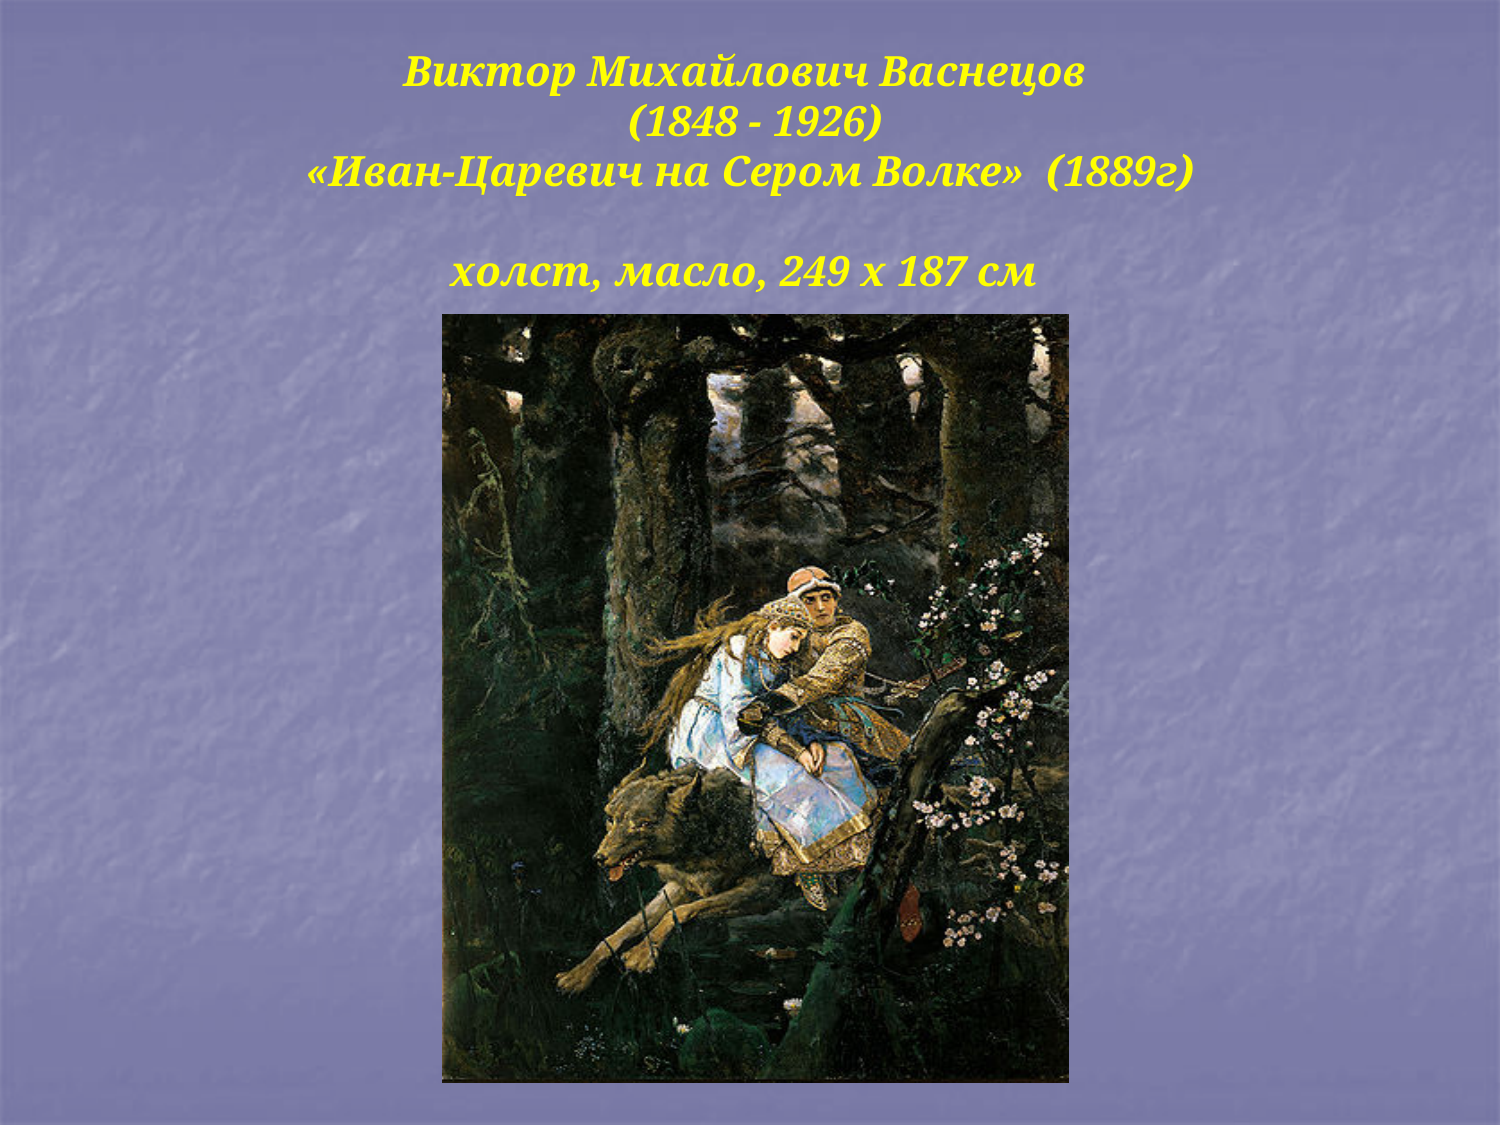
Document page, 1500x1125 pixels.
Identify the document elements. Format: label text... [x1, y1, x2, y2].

title Виктор Михайлович Васнецов (1848 - 1926) «Иван-Царевич на Сером Волке» (1889г) холст, масло, 249 x 187 см [75, 62, 1425, 288]
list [442, 314, 1070, 1083]
